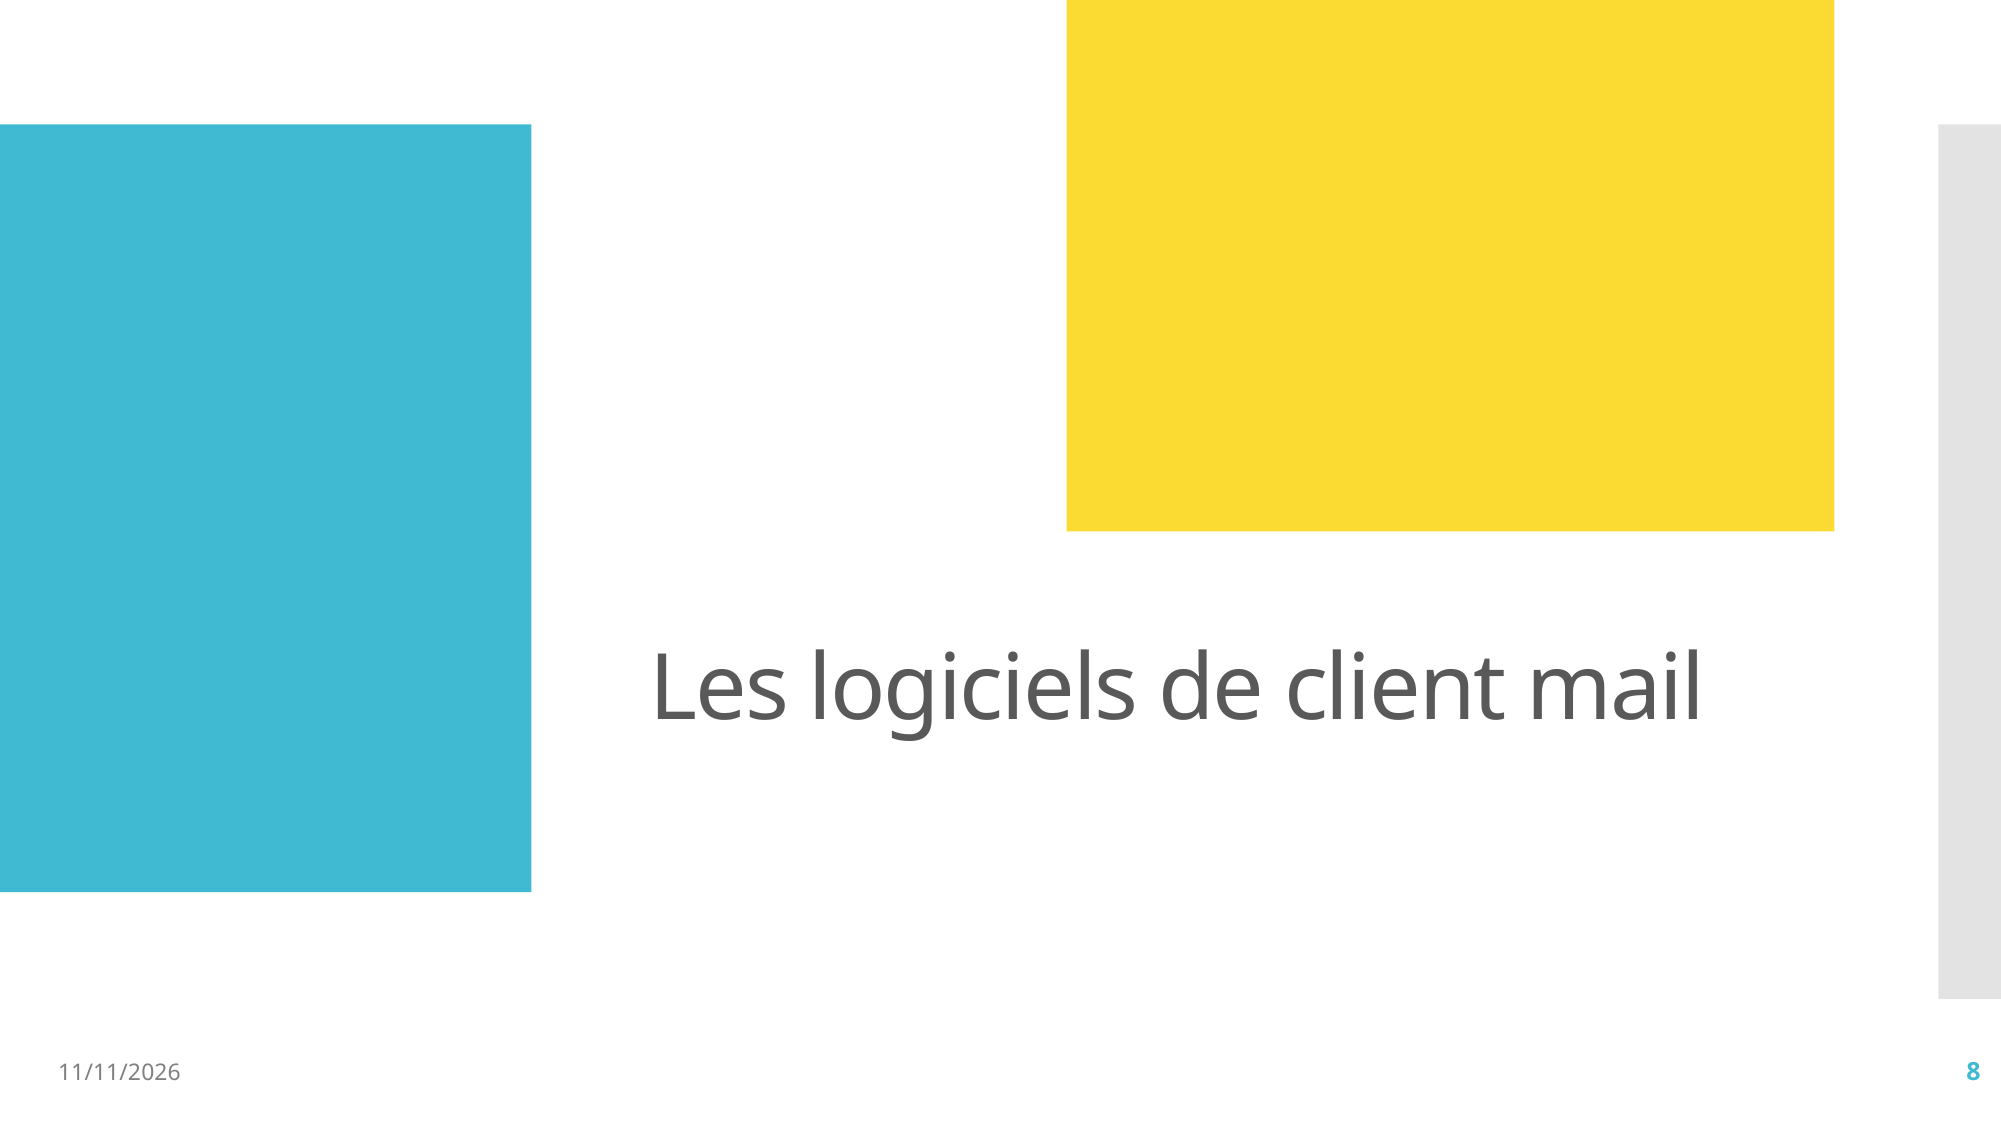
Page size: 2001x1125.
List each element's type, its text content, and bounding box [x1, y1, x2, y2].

slide_number 8 [1744, 1042, 1996, 1103]
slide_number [43, 1042, 493, 1103]
title Les logiciels de client mail [634, 213, 1835, 747]
